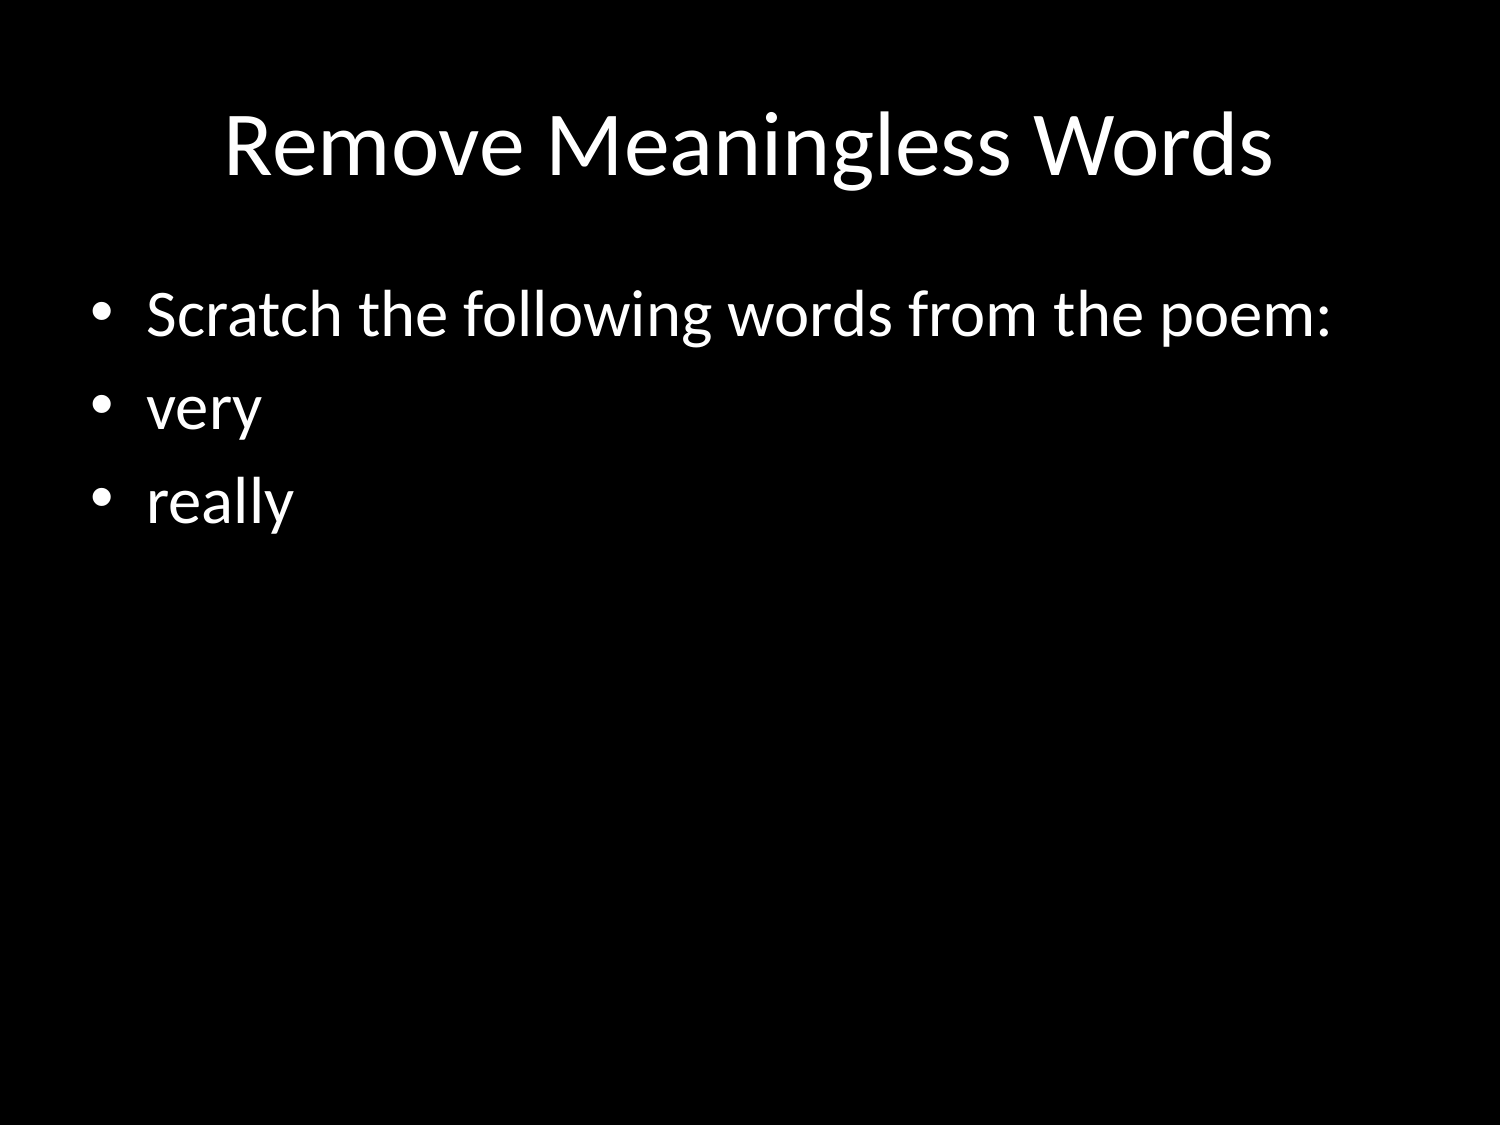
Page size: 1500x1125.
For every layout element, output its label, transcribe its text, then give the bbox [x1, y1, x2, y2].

list Scratch the following words from the poem: very really [75, 262, 1425, 1005]
title Remove Meaningless Words [75, 45, 1425, 233]
